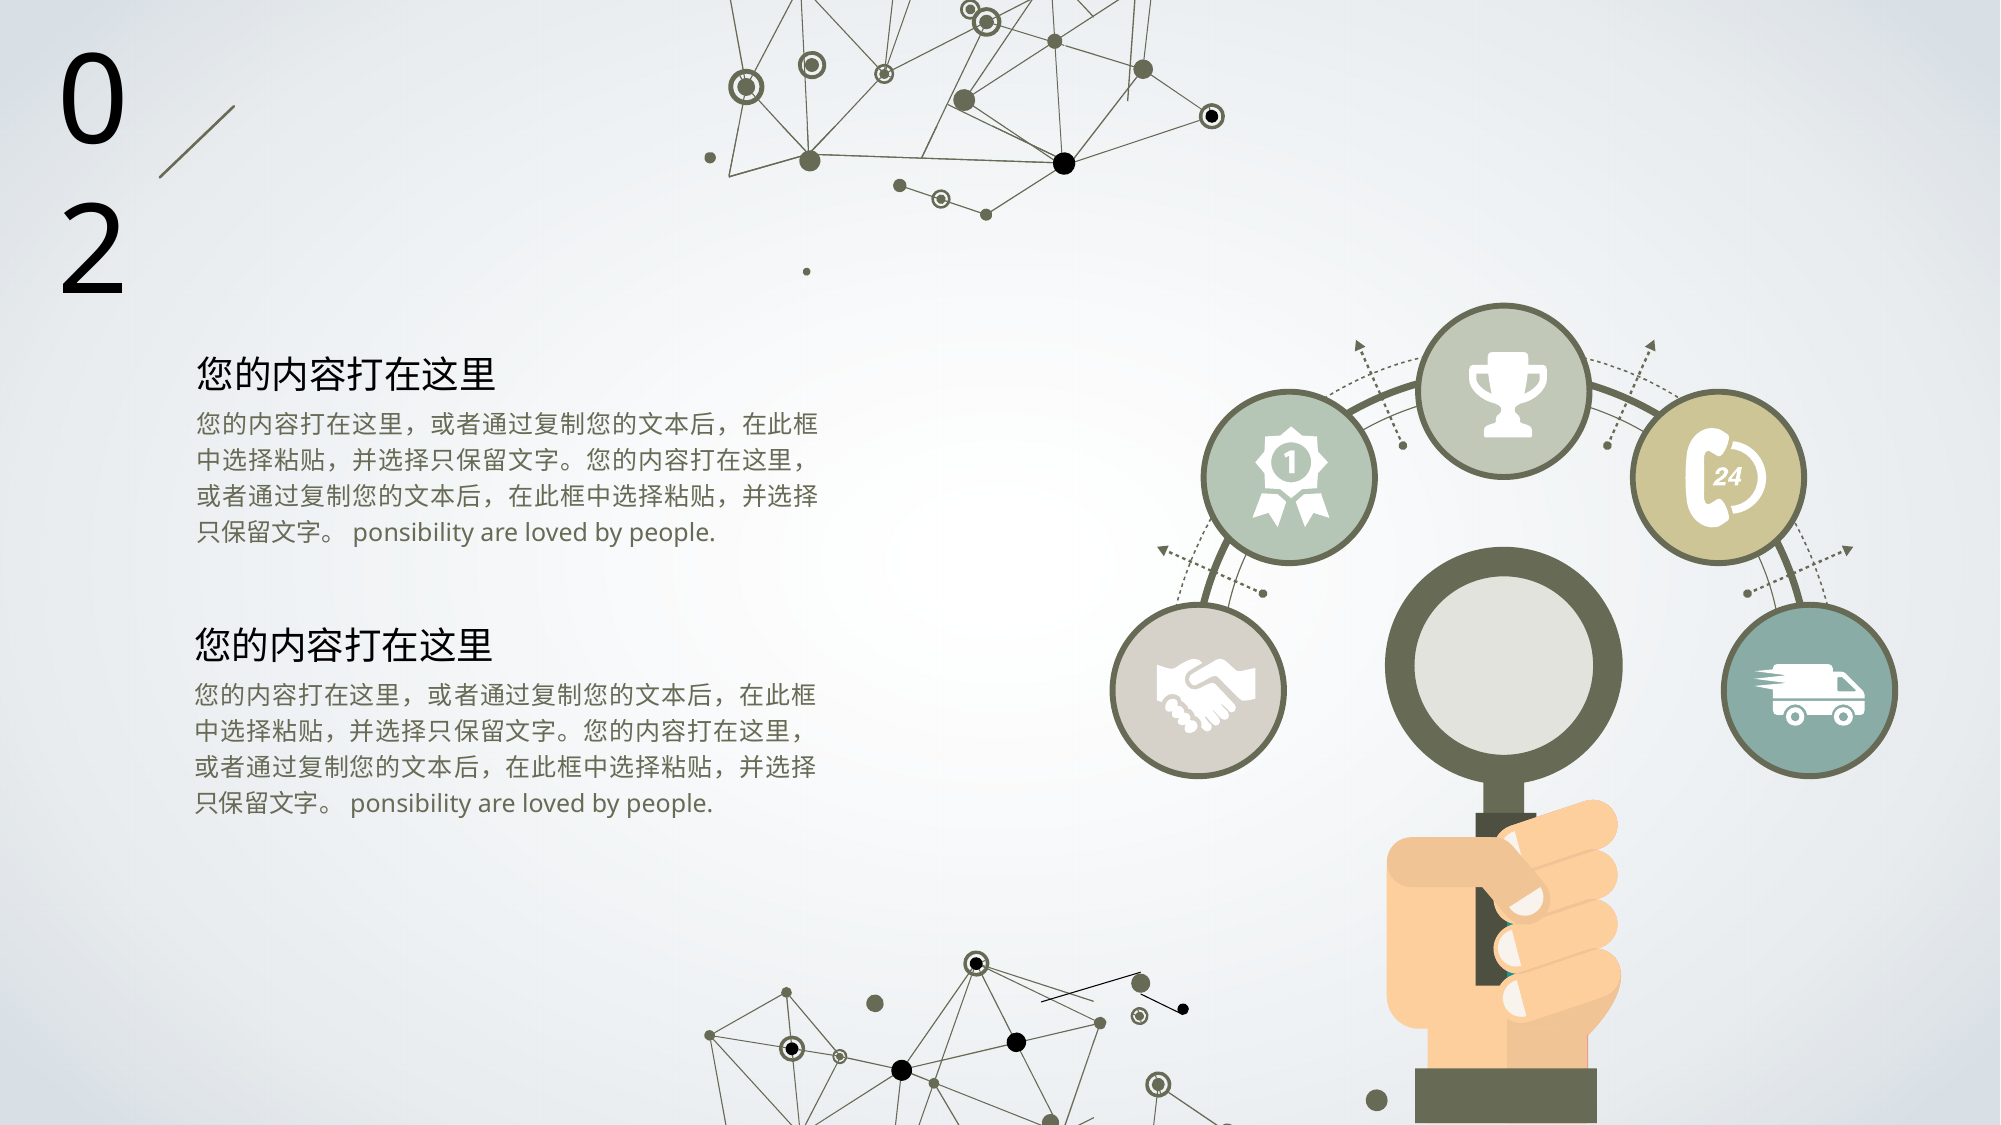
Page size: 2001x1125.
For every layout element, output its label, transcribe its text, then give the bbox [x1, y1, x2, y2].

picture [0, 0, 2001, 1125]
text_box 您的内容打在这里 [179, 614, 681, 666]
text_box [703, 0, 1299, 277]
text_box 02 [42, 10, 214, 326]
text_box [1384, 780, 1631, 1124]
text_box 您的内容打在这里 [181, 343, 683, 395]
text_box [1109, 302, 1899, 780]
text_box 您的内容打在这里，或者通过复制您的文本后，在此框中选择粘贴，并选择只保留文字。您的内容打在这里，或者通过复制您的文本后，在此框中选择粘贴，并选择只保留文字。ponsibility are loved by people. [179, 666, 833, 825]
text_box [159, 106, 234, 178]
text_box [703, 950, 1390, 1125]
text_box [1252, 426, 1330, 527]
text_box 您的内容打在这里，或者通过复制您的文本后，在此框中选择粘贴，并选择只保留文字。您的内容打在这里，或者通过复制您的文本后，在此框中选择粘贴，并选择只保留文字。ponsibility are loved by people. [181, 395, 835, 554]
